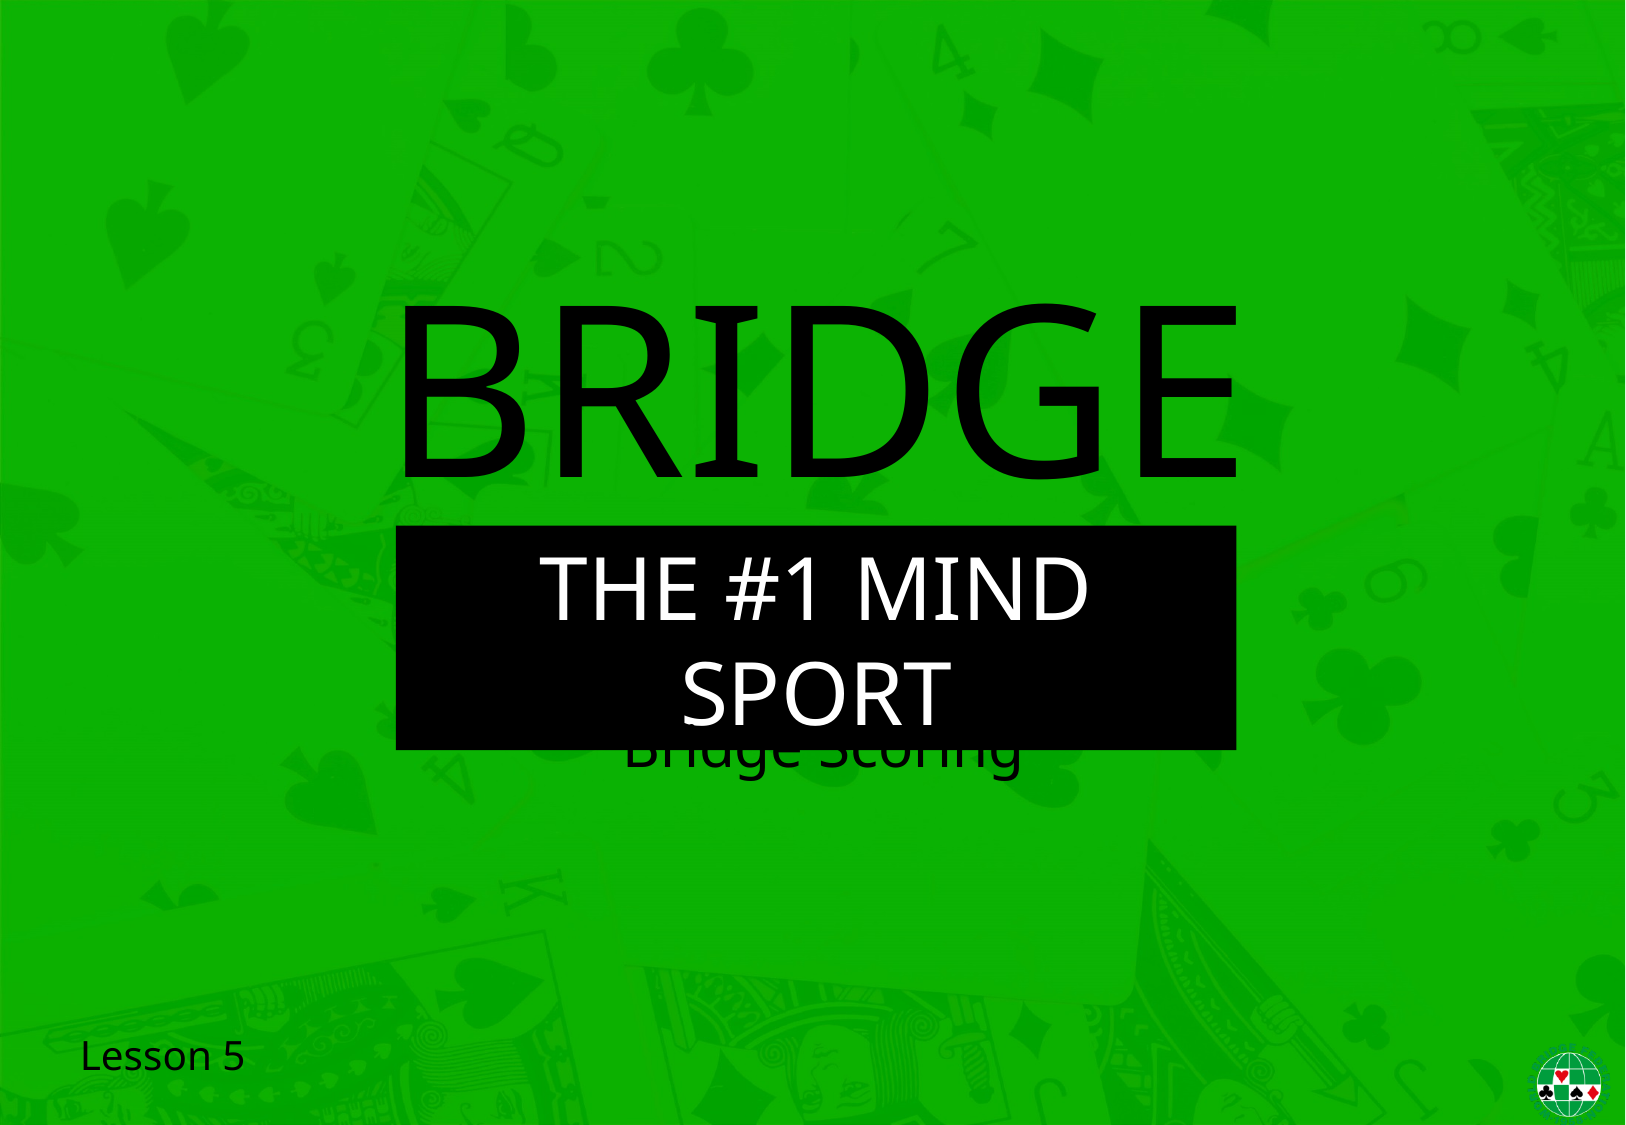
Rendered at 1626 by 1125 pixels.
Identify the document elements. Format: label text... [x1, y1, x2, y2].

text_box Bridge Scoring [450, 710, 1197, 895]
picture [0, 0, 1626, 1125]
subtitle Lesson 5 [44, 1027, 281, 1087]
